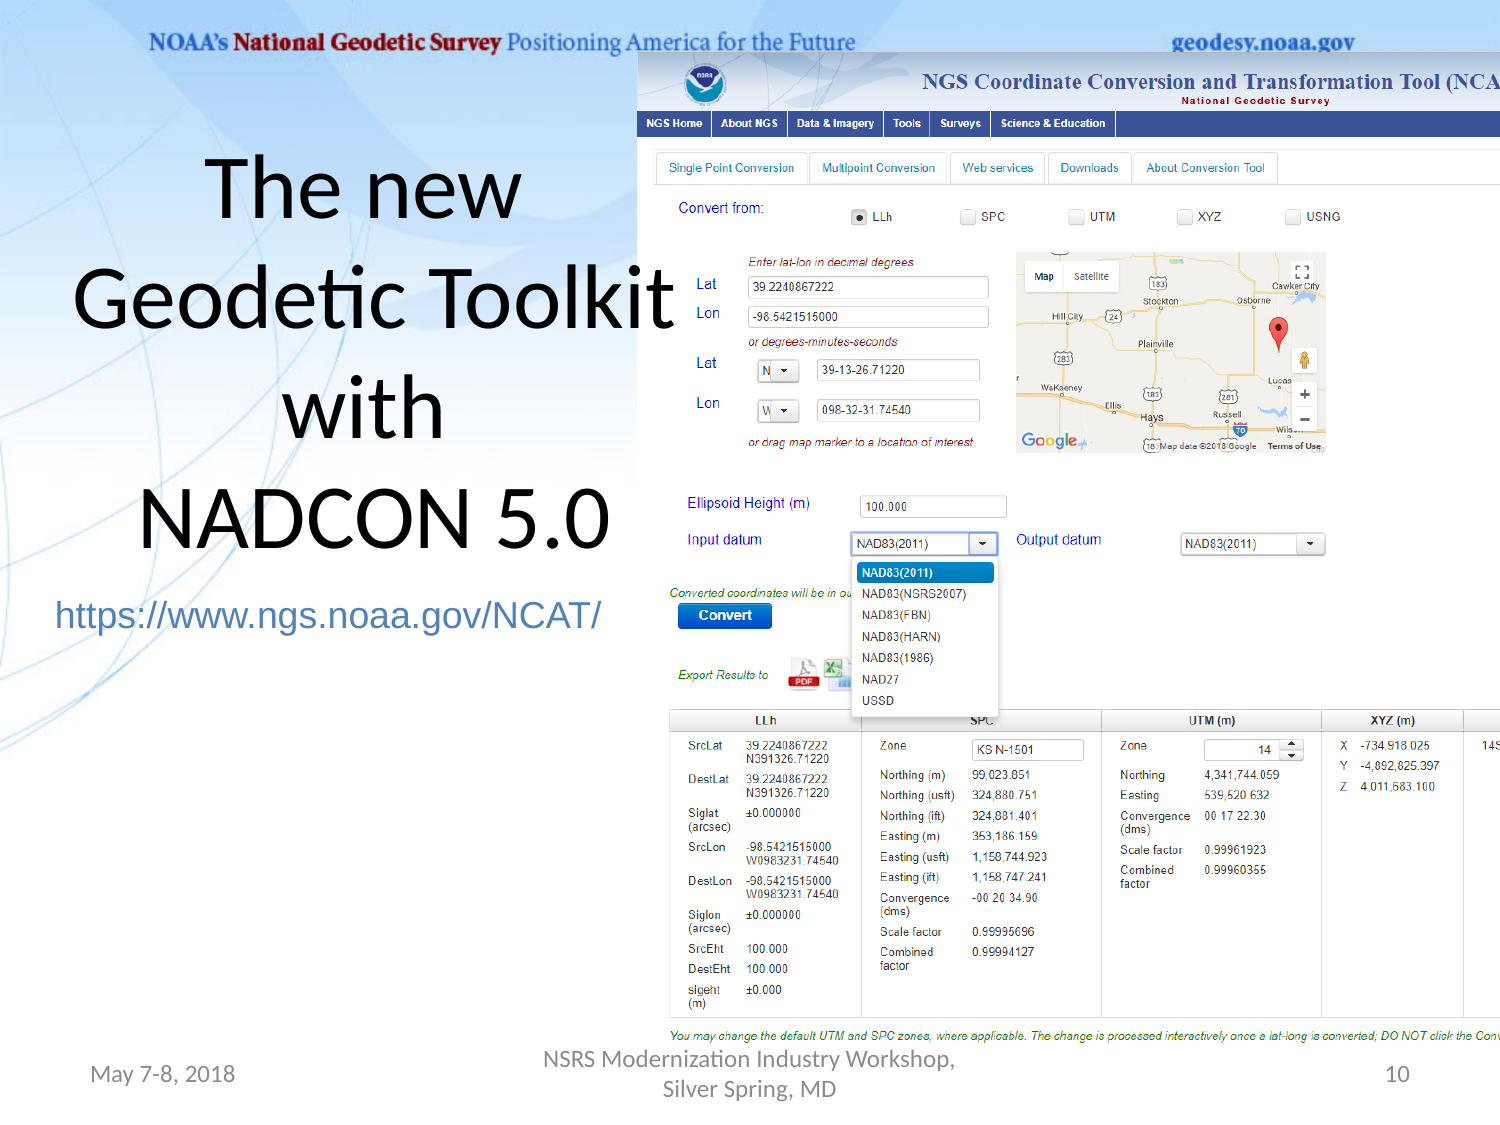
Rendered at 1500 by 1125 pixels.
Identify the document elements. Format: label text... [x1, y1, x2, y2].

slide_number 10 [1074, 1052, 1425, 1103]
footer NSRS Modernization Industry Workshop, Silver Spring, MD [512, 1042, 988, 1103]
text_box https://www.ngs.noaa.gov/NCAT/ [40, 583, 631, 644]
picture [0, 0, 1500, 1125]
title The new Geodetic Toolkit with NADCON 5.0 [0, 253, 631, 441]
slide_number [75, 1042, 425, 1103]
